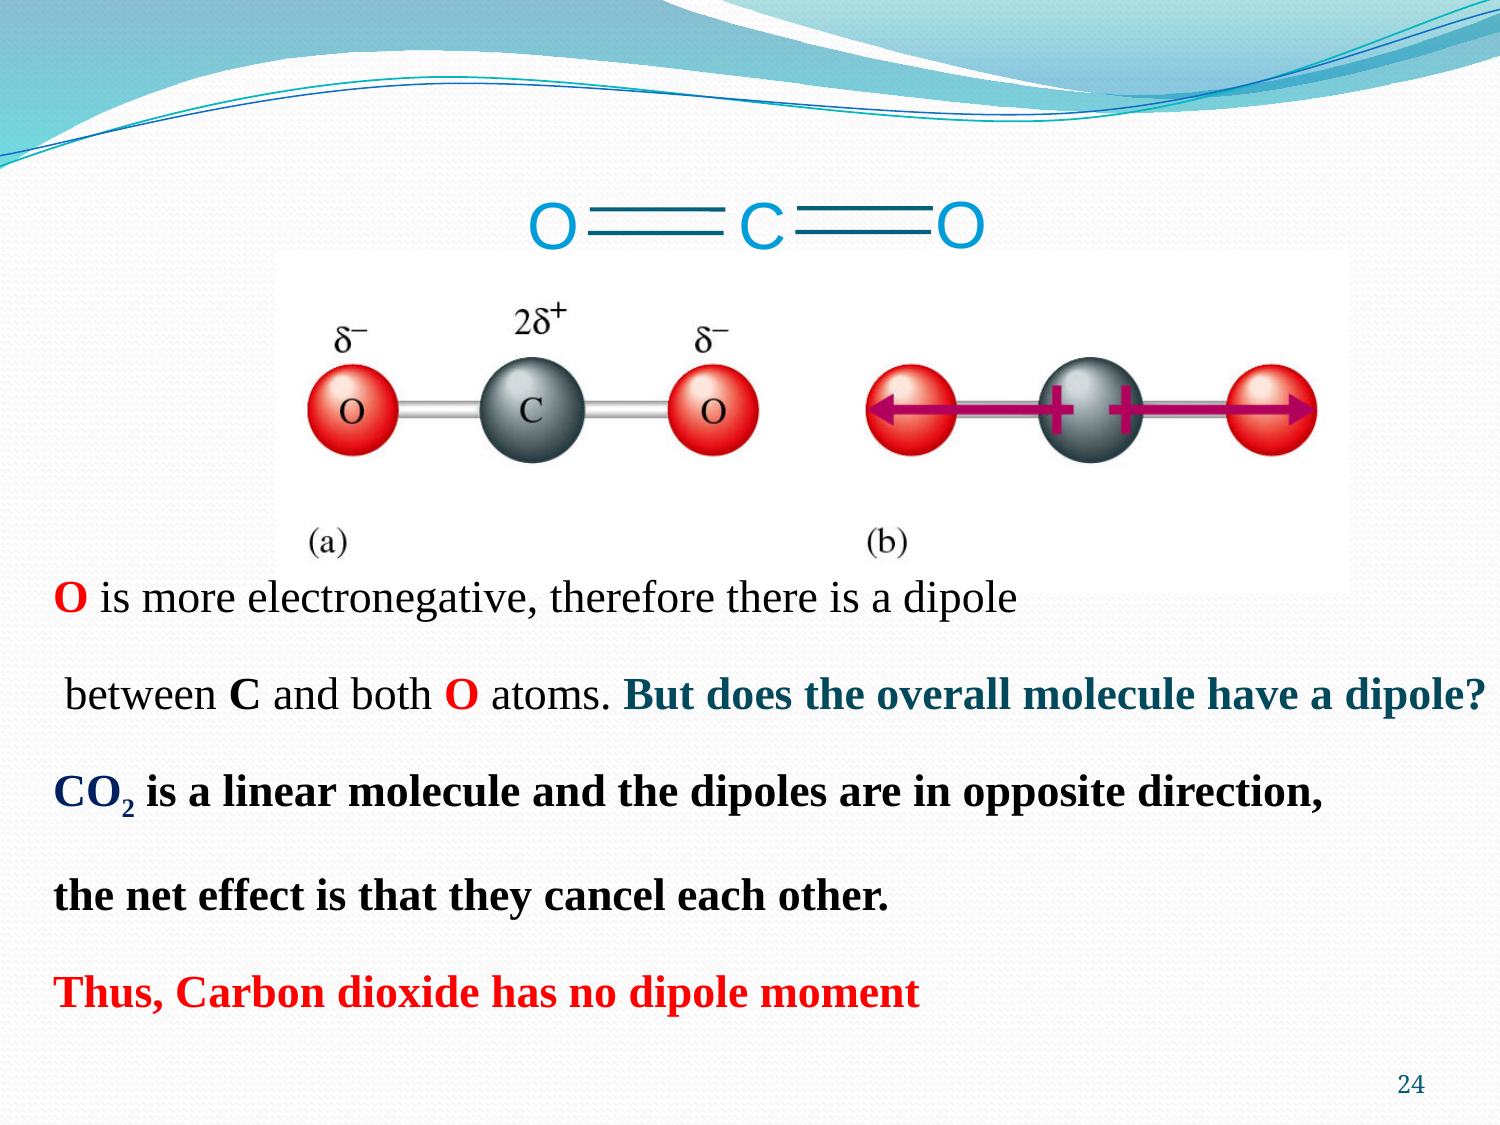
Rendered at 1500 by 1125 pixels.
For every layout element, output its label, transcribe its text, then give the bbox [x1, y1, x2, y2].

text_box O is more electronegative, therefore there is a dipole between C and both O atoms. But does the overall molecule have a dipole? CO2 is a linear molecule and the dipoles are in opposite direction, the net effect is that they cancel each other. Thus, Carbon dioxide has no dipole moment [49, 562, 1406, 1038]
slide_number 24 [1299, 1042, 1425, 1103]
picture [274, 249, 1351, 593]
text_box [512, 174, 1003, 272]
